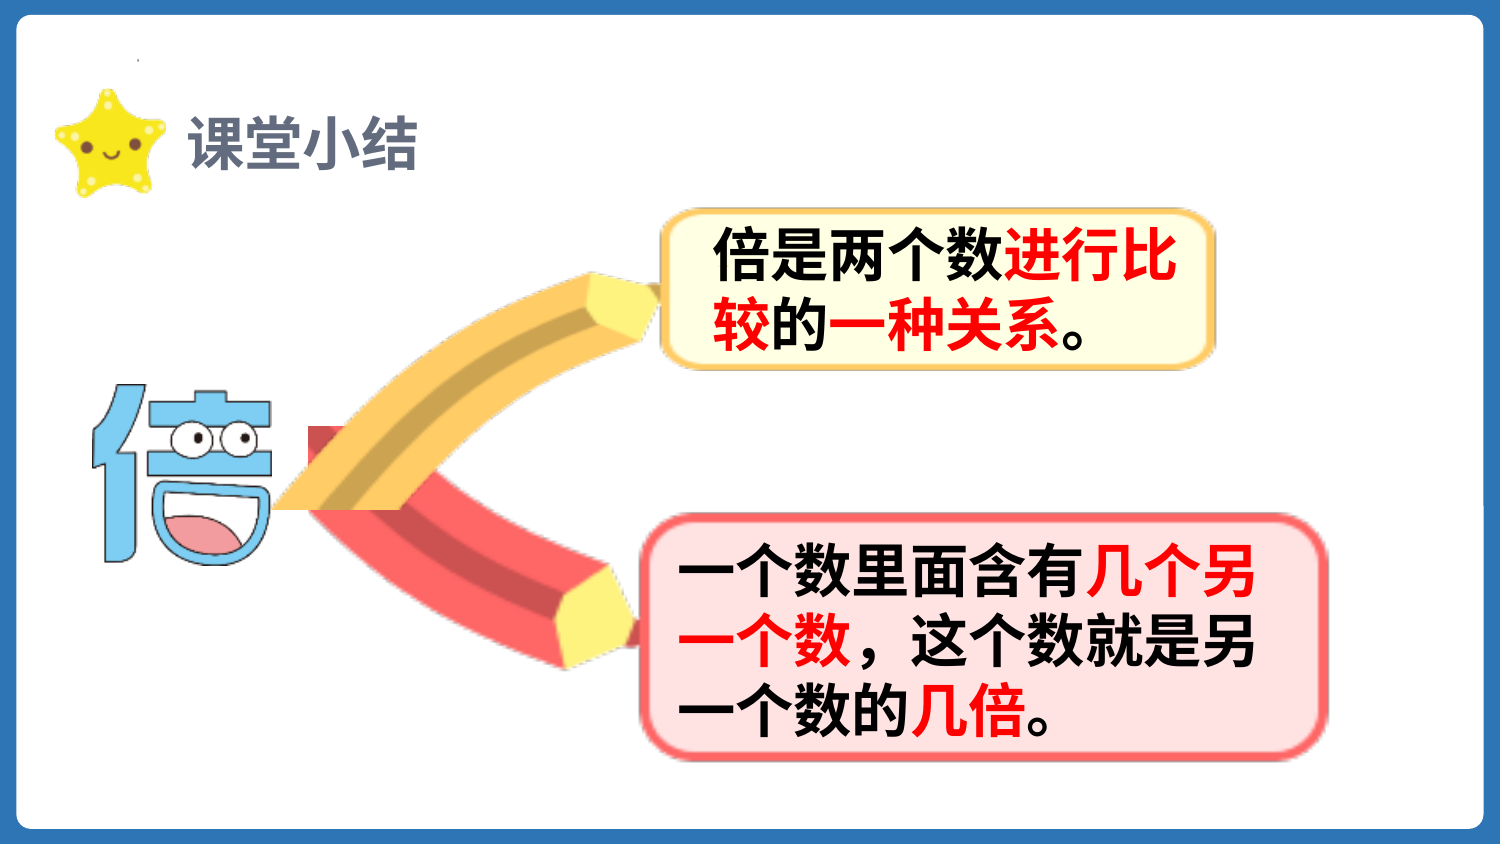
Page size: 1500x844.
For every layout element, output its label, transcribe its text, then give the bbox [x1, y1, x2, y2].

picture [54, 88, 166, 198]
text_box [223, 185, 1241, 510]
text_box 课堂小结 [171, 99, 533, 185]
picture [92, 384, 272, 566]
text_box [308, 426, 1356, 838]
